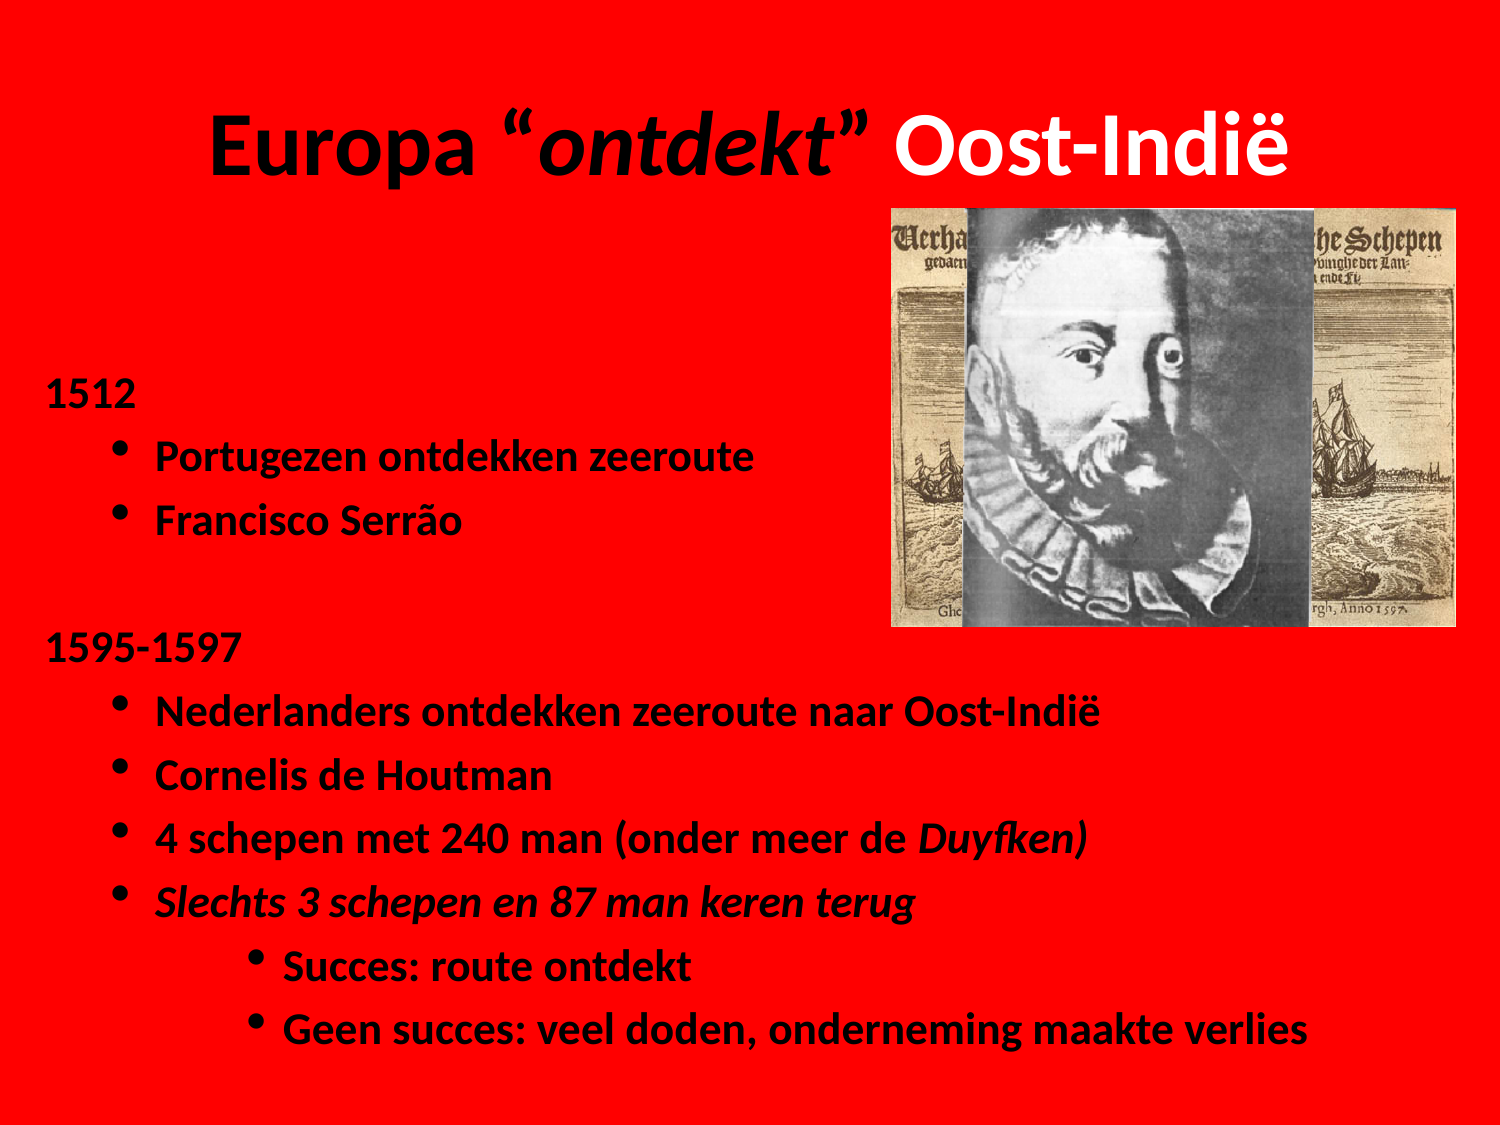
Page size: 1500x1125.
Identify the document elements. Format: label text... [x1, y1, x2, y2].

picture [891, 207, 1456, 627]
title Europa “ontdekt” Oost-Indië [75, 45, 1425, 233]
list 1512 Portugezen ontdekken zeeroute Francisco Serrão 1595-1597 Nederlanders ontdekken zeeroute naar Oost-Indië Cornelis de Houtman 4 schepen met 240 man (onder meer de Duyfken) Slechts 3 schepen en 87 man keren terug Succes: route ontdekt Geen succes: veel doden, onderneming maakte verlies [29, 278, 1467, 1071]
